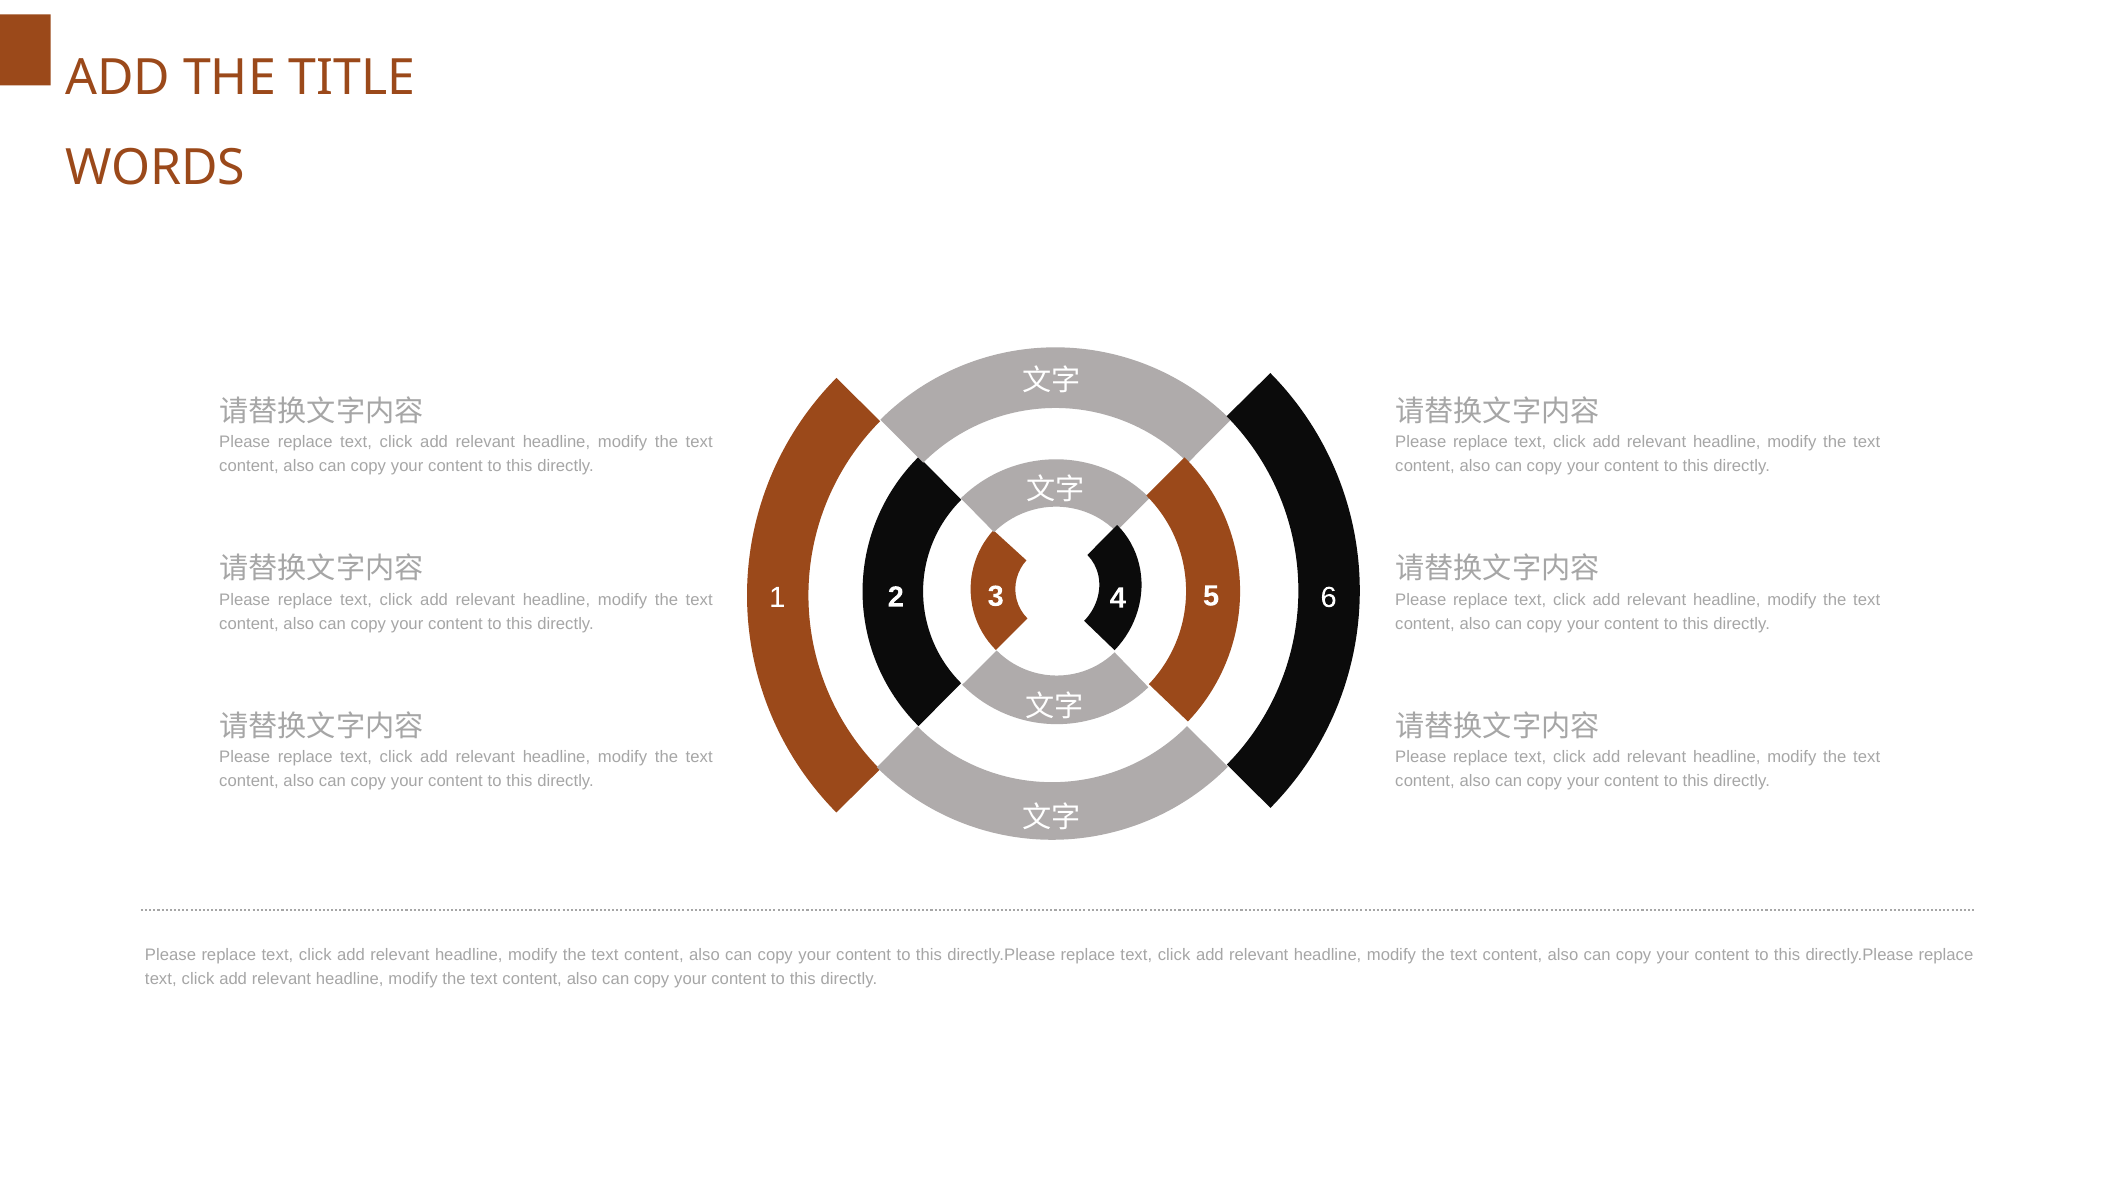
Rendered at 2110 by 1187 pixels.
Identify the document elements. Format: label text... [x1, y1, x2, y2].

text_box Please replace text, click add relevant headline, modify the text content, also can copy your content to this directly.Please replace text, click add relevant headline, modify the text content, also can copy your content to this directly.Please replace text, click add relevant headline, modify the text content, also can copy your content to this directly. [145, 940, 1977, 988]
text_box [1395, 385, 1882, 792]
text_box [745, 281, 1363, 905]
text_box ADD THE TITLE WORDS [50, 7, 583, 202]
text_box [219, 385, 714, 791]
